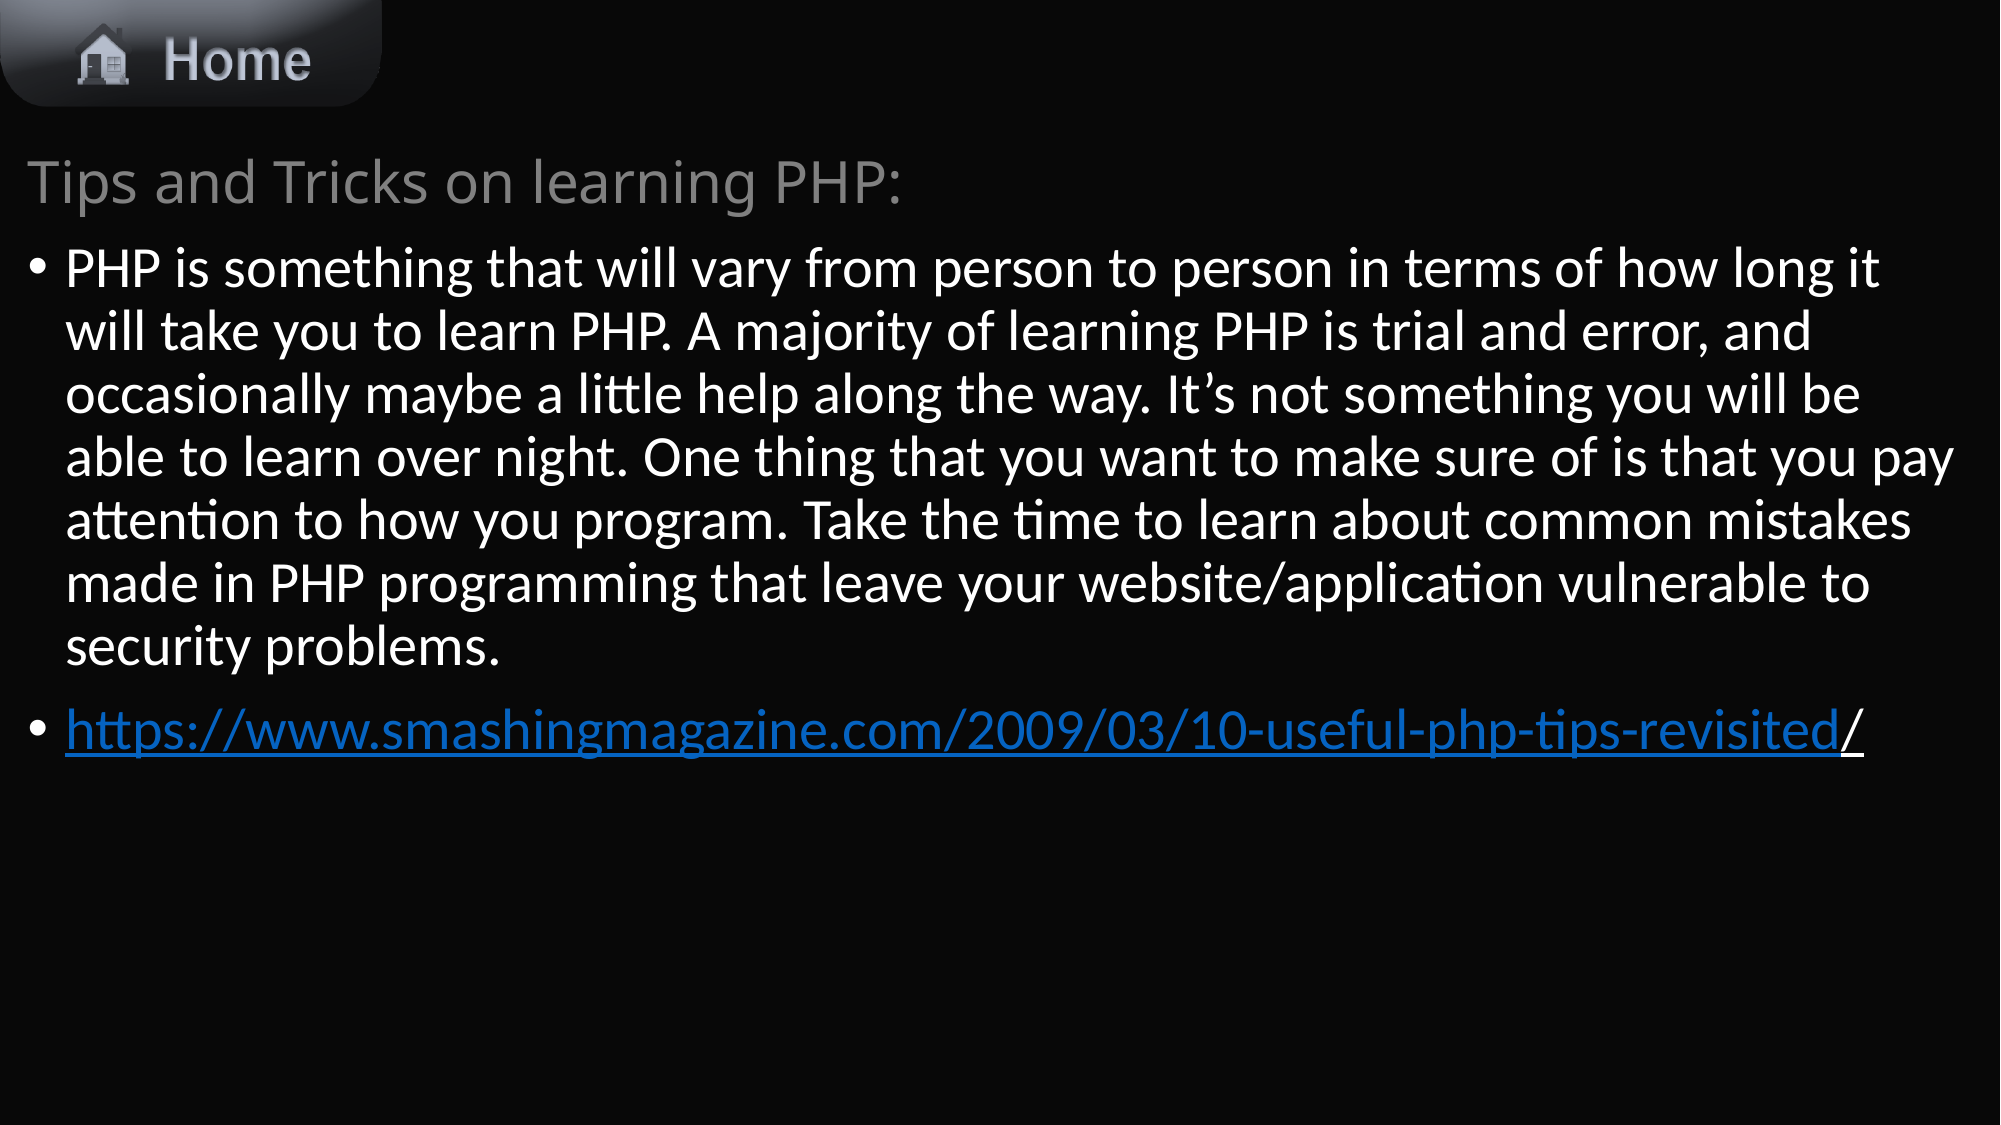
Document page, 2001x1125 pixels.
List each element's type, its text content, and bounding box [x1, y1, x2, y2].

list Tips and Tricks on learning PHP: PHP is something that will vary from person to person in terms of how long it will take you to learn PHP. A majority of learning PHP is trial and error, and occasionally maybe a little help along the way. It’s not something you will be able to learn over night. One thing that you want to make sure of is that you pay attention to how you program. Take the time to learn about common mistakes made in PHP programming that leave your website/application vulnerable to security problems. https://www.smashingmagazine.com/2009/03/10-useful-php-tips-revisited/ [12, 146, 1986, 1113]
picture [0, 0, 423, 133]
